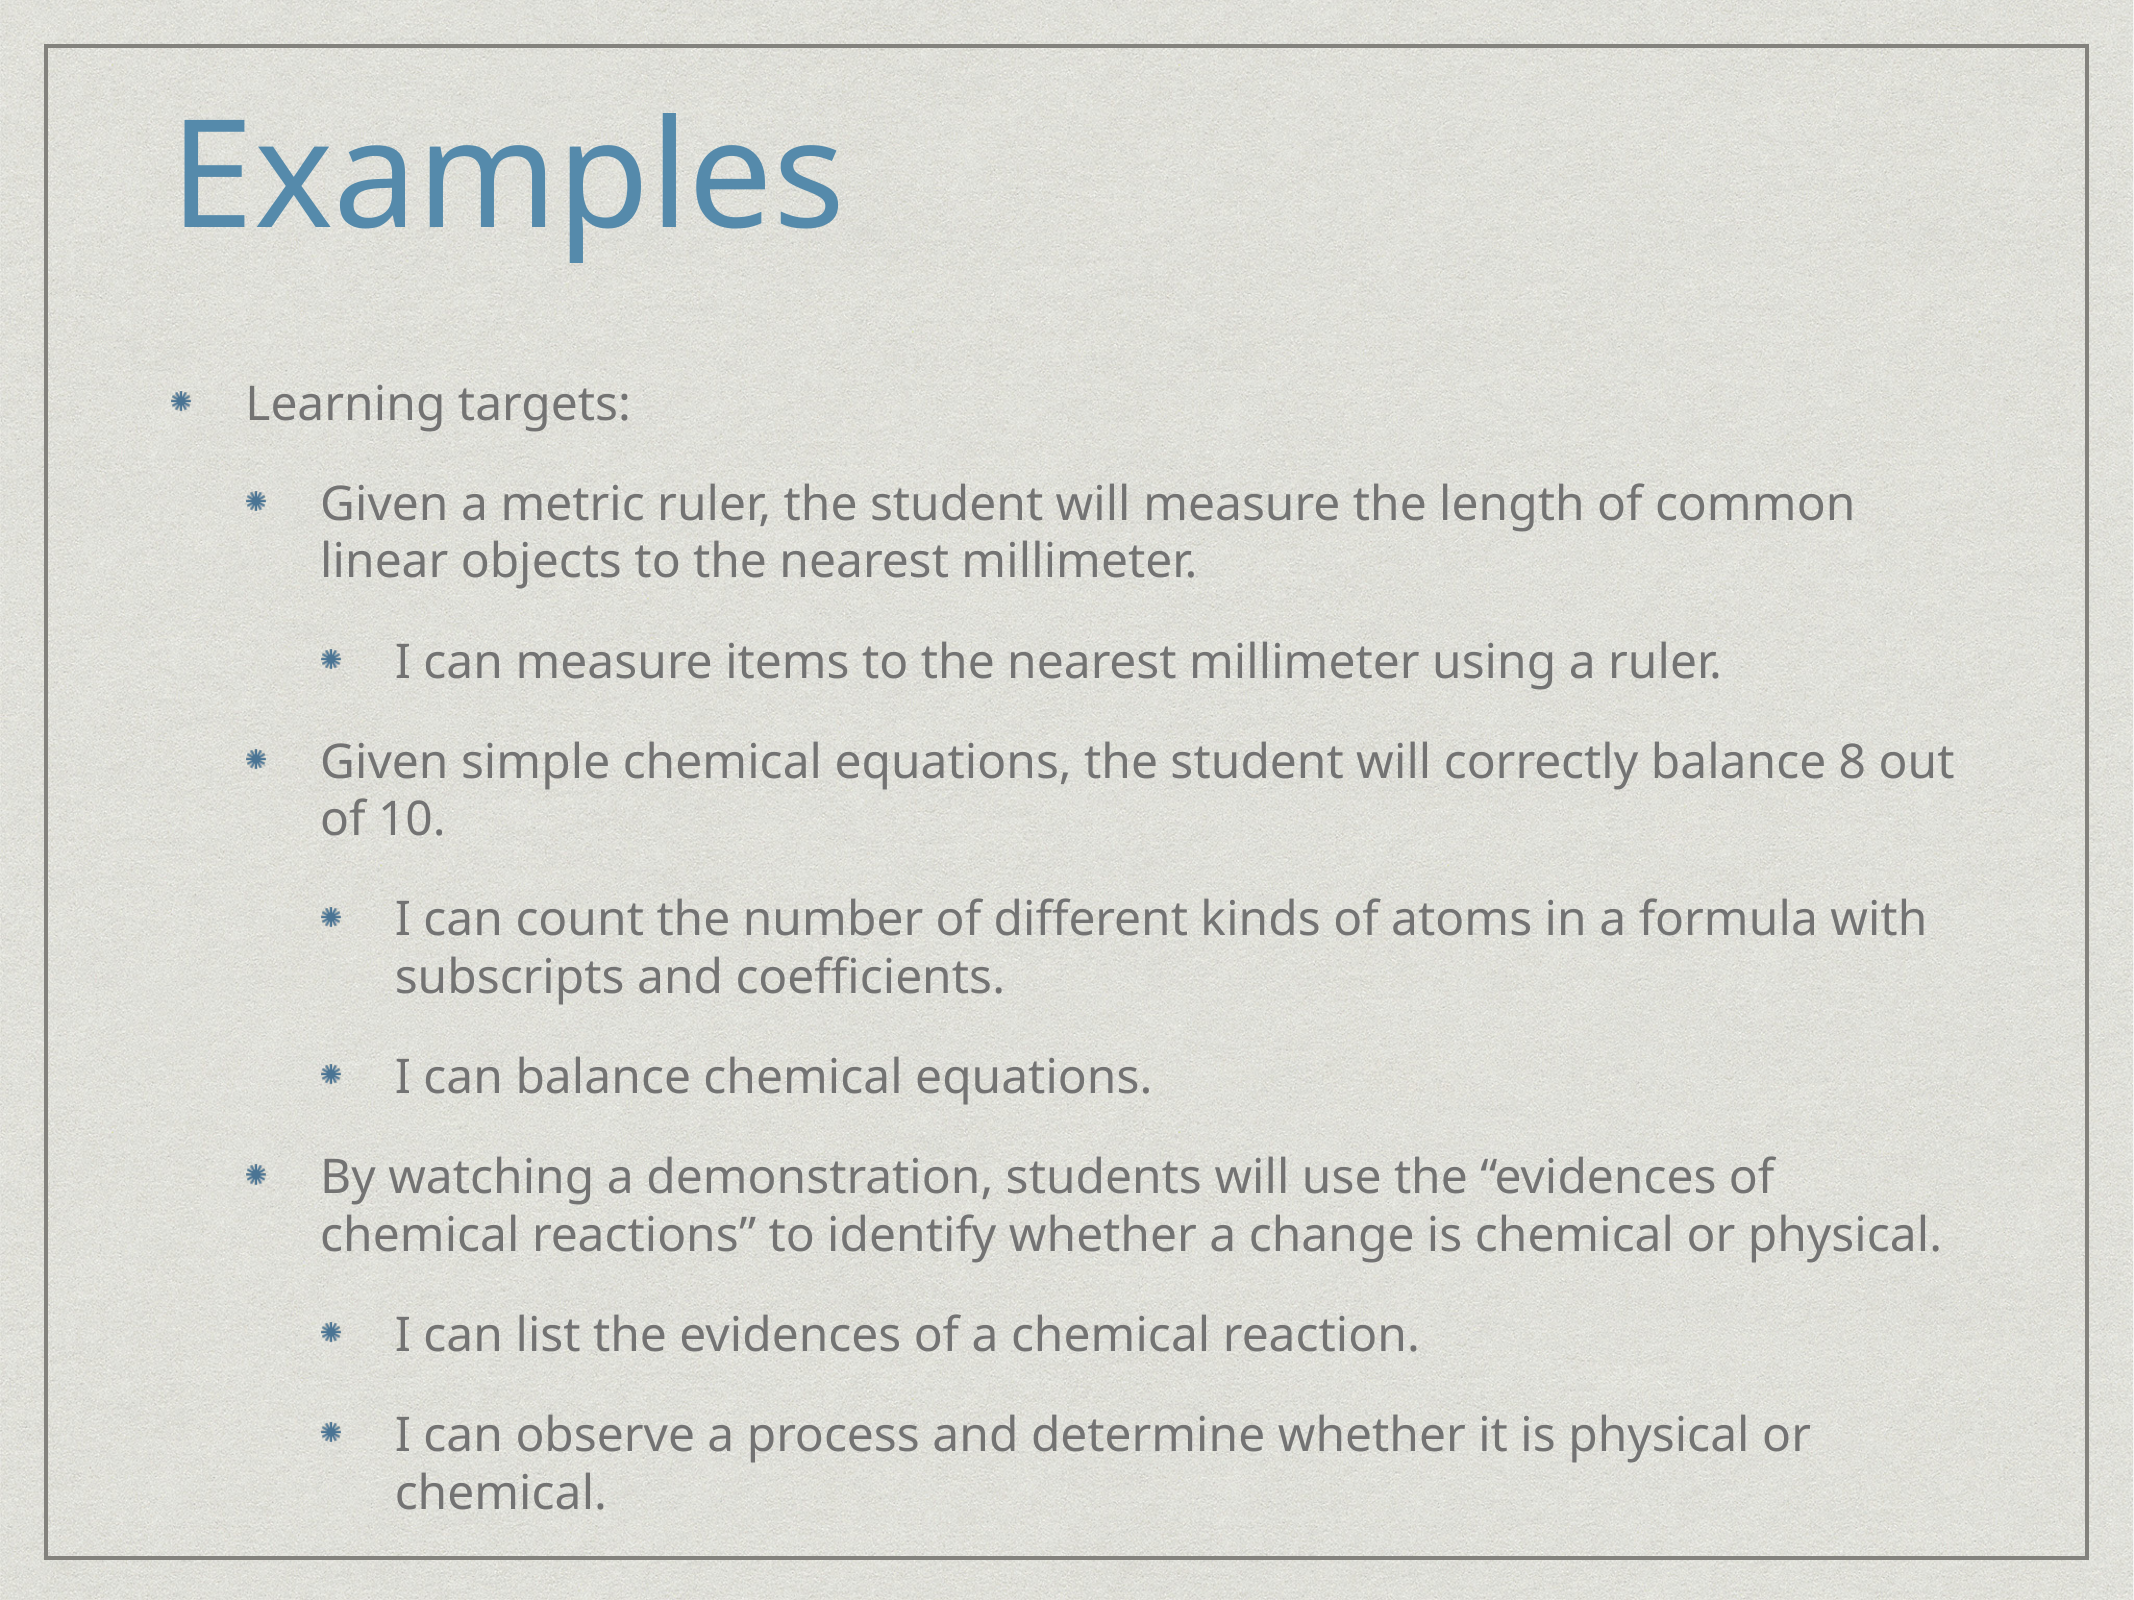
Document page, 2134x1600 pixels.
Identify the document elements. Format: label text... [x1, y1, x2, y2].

title Examples [170, 43, 1963, 316]
list Learning targets: Given a metric ruler, the student will measure the length of common linear objects to the nearest millimeter. I can measure items to the nearest millimeter using a ruler. Given simple chemical equations, the student will correctly balance 8 out of 10. I can count the number of different kinds of atoms in a formula with subscripts and coefficients. I can balance chemical equations. By watching a demonstration, students will use the “evidences of chemical reactions” to identify whether a change is chemical or physical. I can list the evidences of a chemical reaction. I can observe a process and determine whether it is physical or chemical. [170, 371, 1963, 1543]
picture [0, 0, 2134, 1600]
